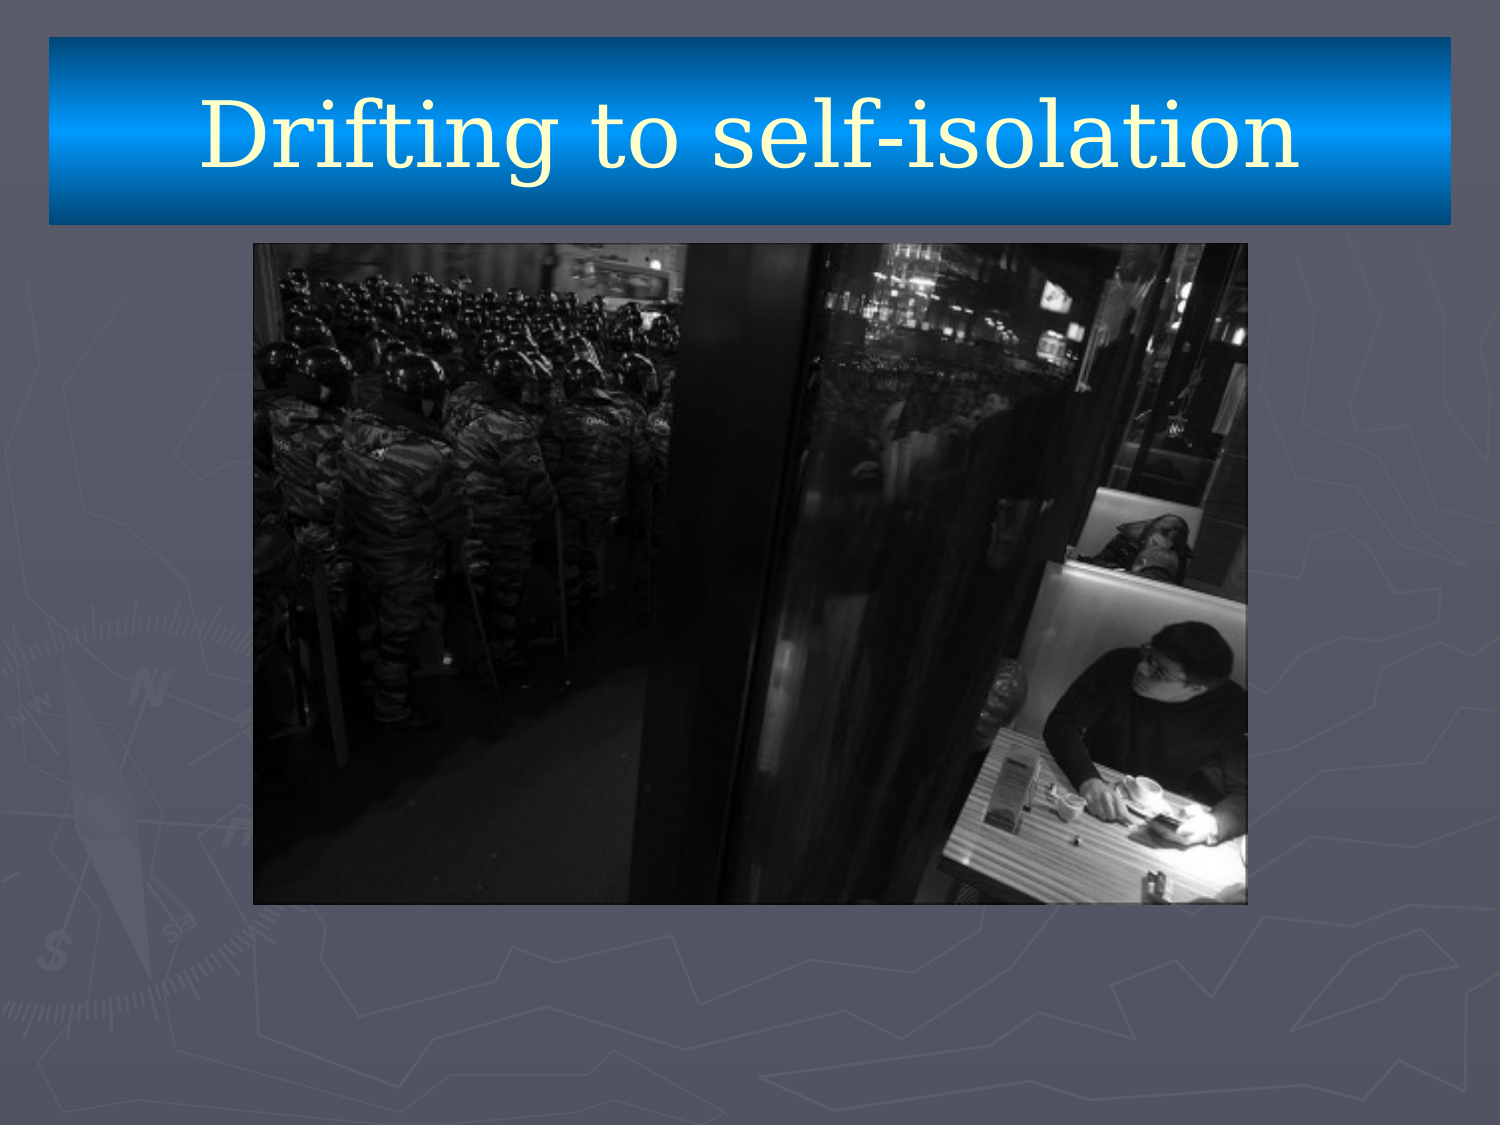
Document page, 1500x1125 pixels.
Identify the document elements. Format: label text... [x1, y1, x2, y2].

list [253, 243, 1248, 906]
title Drifting to self-isolation [49, 37, 1451, 226]
